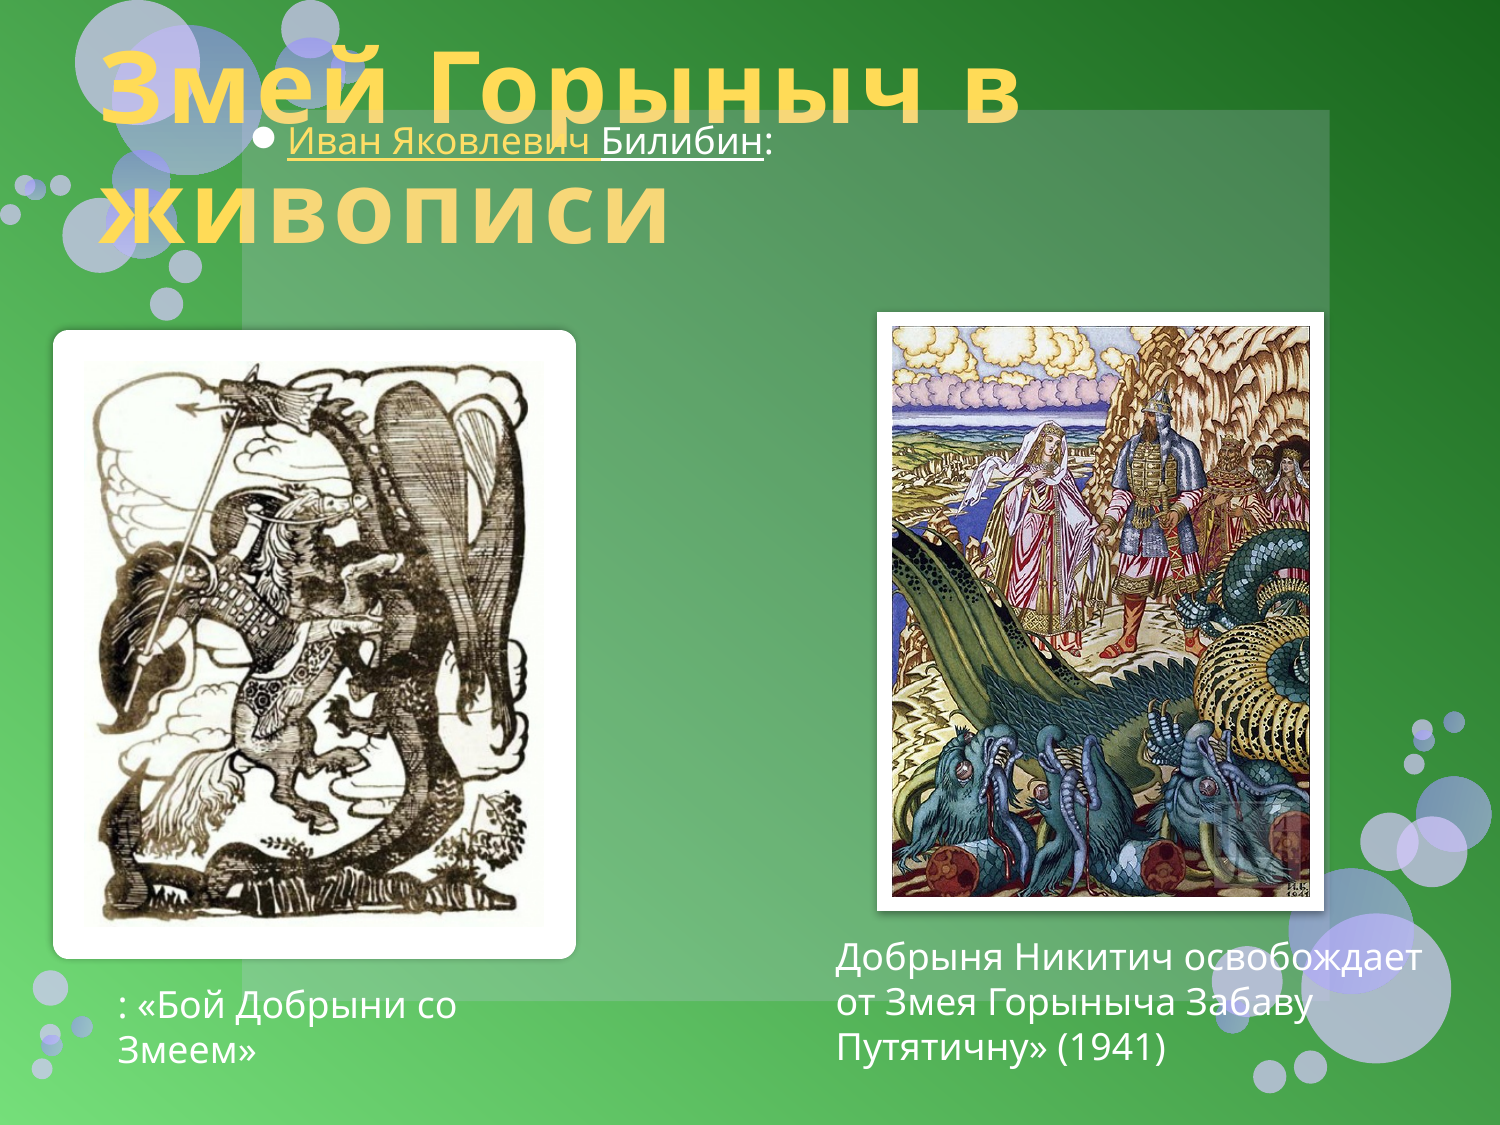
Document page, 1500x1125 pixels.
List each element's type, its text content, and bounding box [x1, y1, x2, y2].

text_box : «Бой Добрыни со Змеем» [102, 973, 526, 1079]
list Иван Яковлевич Билибин: [242, 109, 1330, 1002]
text_box Добрыня Никитич освобождает от Змея Горыныча Забаву Путятичну» (1941) [820, 925, 1471, 1076]
picture [82, 359, 547, 929]
title Змей Горыныч в живописи [83, 0, 1325, 288]
picture [890, 324, 1312, 899]
